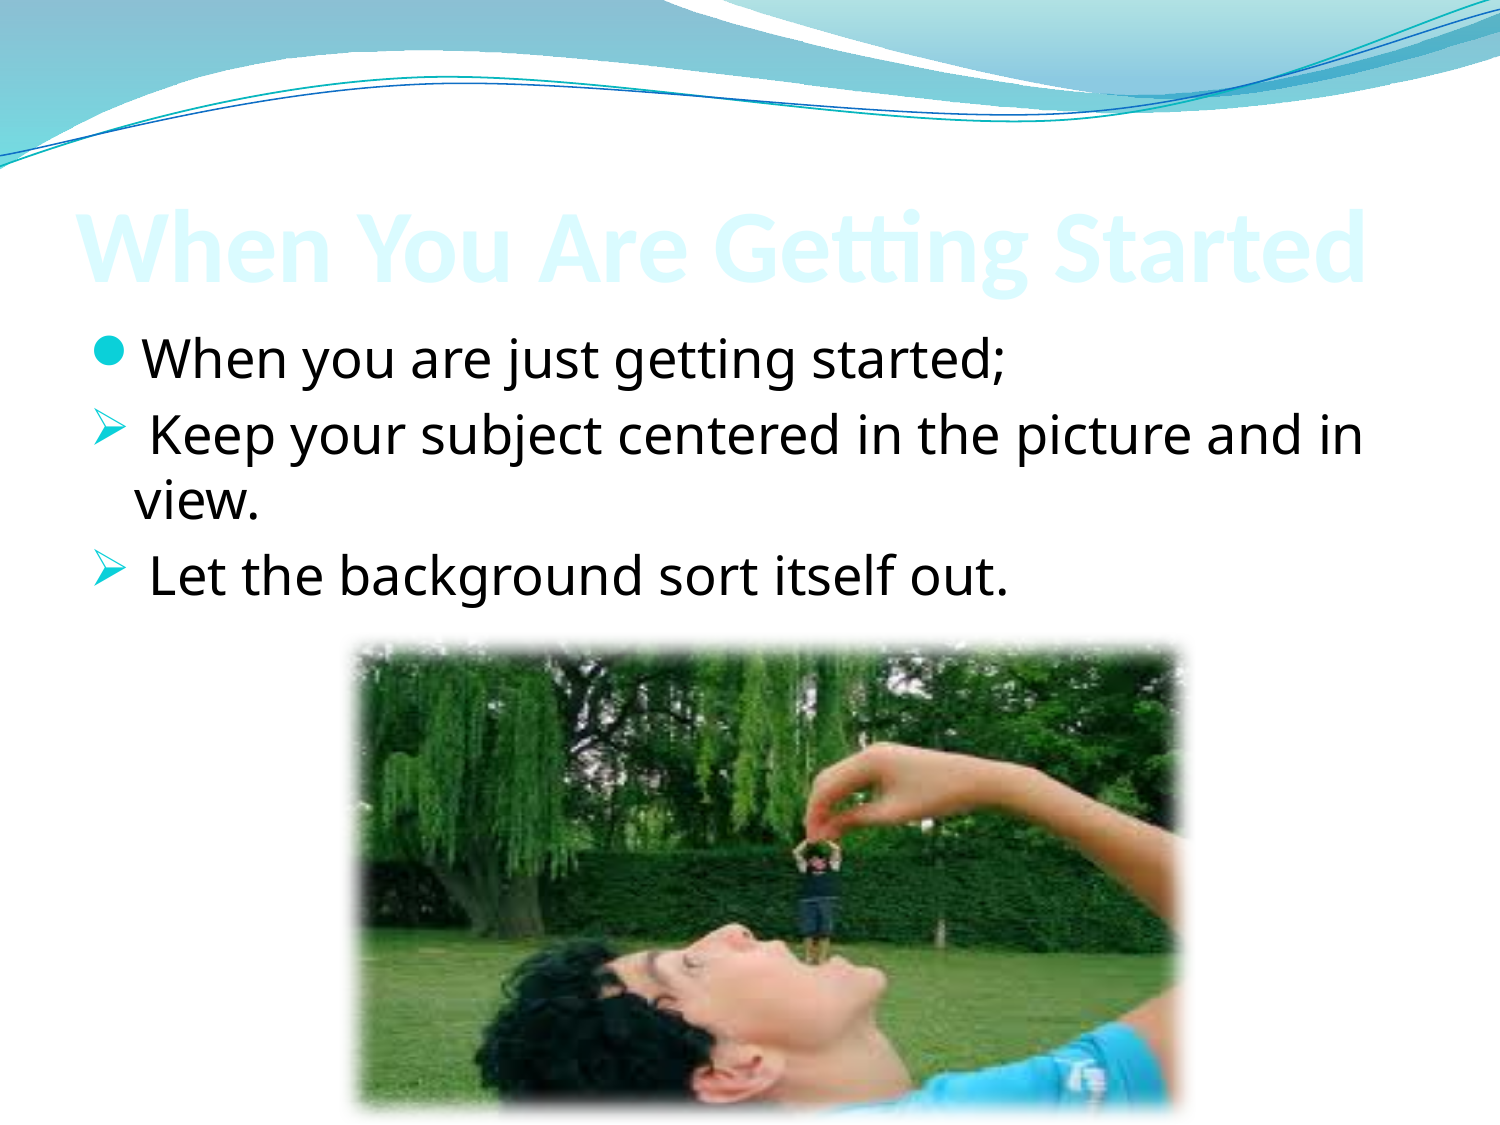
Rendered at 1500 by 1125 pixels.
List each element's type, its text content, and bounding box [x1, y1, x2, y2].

list When you are just getting started; Keep your subject centered in the picture and in view. Let the background sort itself out. [75, 317, 1425, 1038]
picture [339, 632, 1196, 1125]
title When You Are Getting Started [75, 115, 1425, 303]
